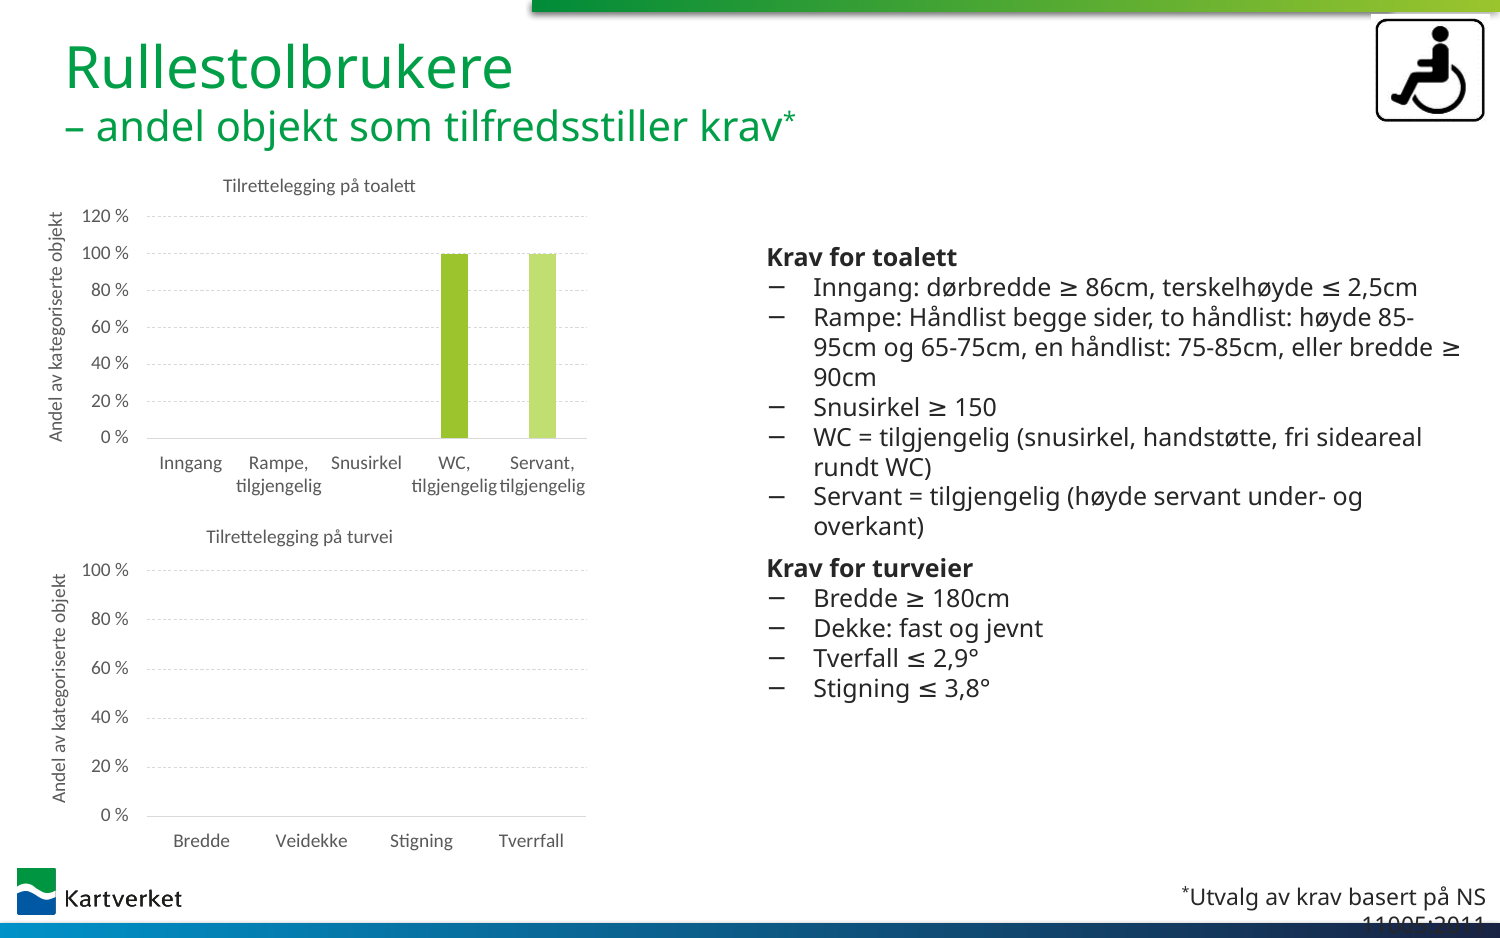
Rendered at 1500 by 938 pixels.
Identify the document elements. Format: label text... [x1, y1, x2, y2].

text_box Krav for toalett Inngang: dørbredde ≥ 86cm, terskelhøyde ≤ 2,5cm Rampe: Håndlist begge sider, to håndlist: høyde 85-95cm og 65-75cm, en håndlist: 75-85cm, eller bredde ≥ 90cm Snusirkel ≥ 150 WC = tilgjengelig (snusirkel, handstøtte, fri sideareal rundt WC) Servant = tilgjengelig (høyde servant under- og overkant) [751, 234, 1483, 545]
text_box *Utvalg av krav basert på NS 11005:2011 [1068, 873, 1500, 938]
text_box Krav for turveier Bredde ≥ 180cm Dekke: fast og jevnt Tverfall ≤ 2,9° Stigning ≤ 3,8° [751, 545, 1483, 710]
picture [41, 166, 598, 505]
picture [41, 520, 598, 859]
text_box Rullestolbrukere – andel objekt som tilfredsstiller krav* [49, 14, 1431, 158]
picture [1371, 13, 1491, 127]
